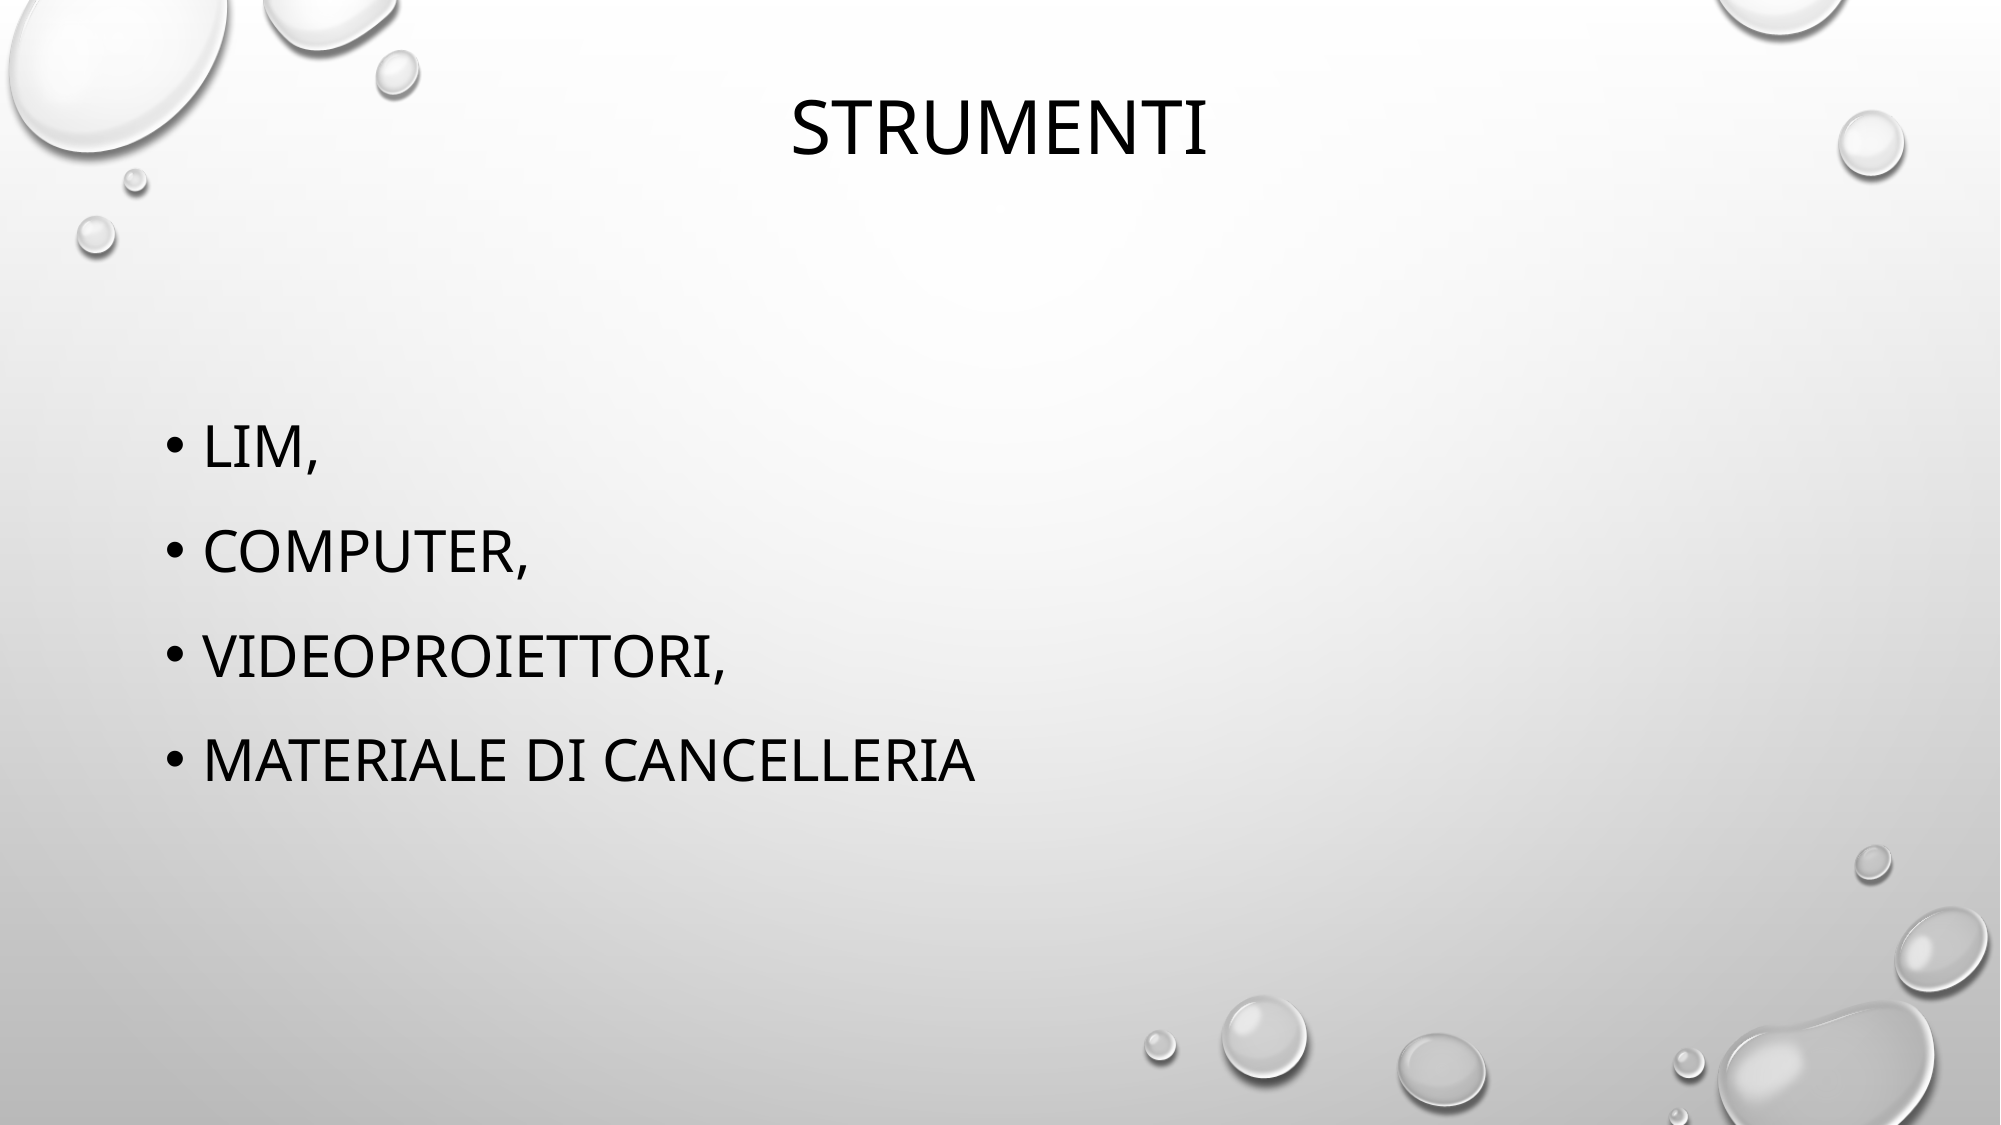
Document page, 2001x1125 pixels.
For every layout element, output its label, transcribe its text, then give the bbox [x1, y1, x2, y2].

list lim, computer, videoproiettori, materiale di cancelleria [149, 388, 1850, 950]
picture [0, 0, 2000, 1125]
title STRUMENTI [149, 68, 1850, 193]
